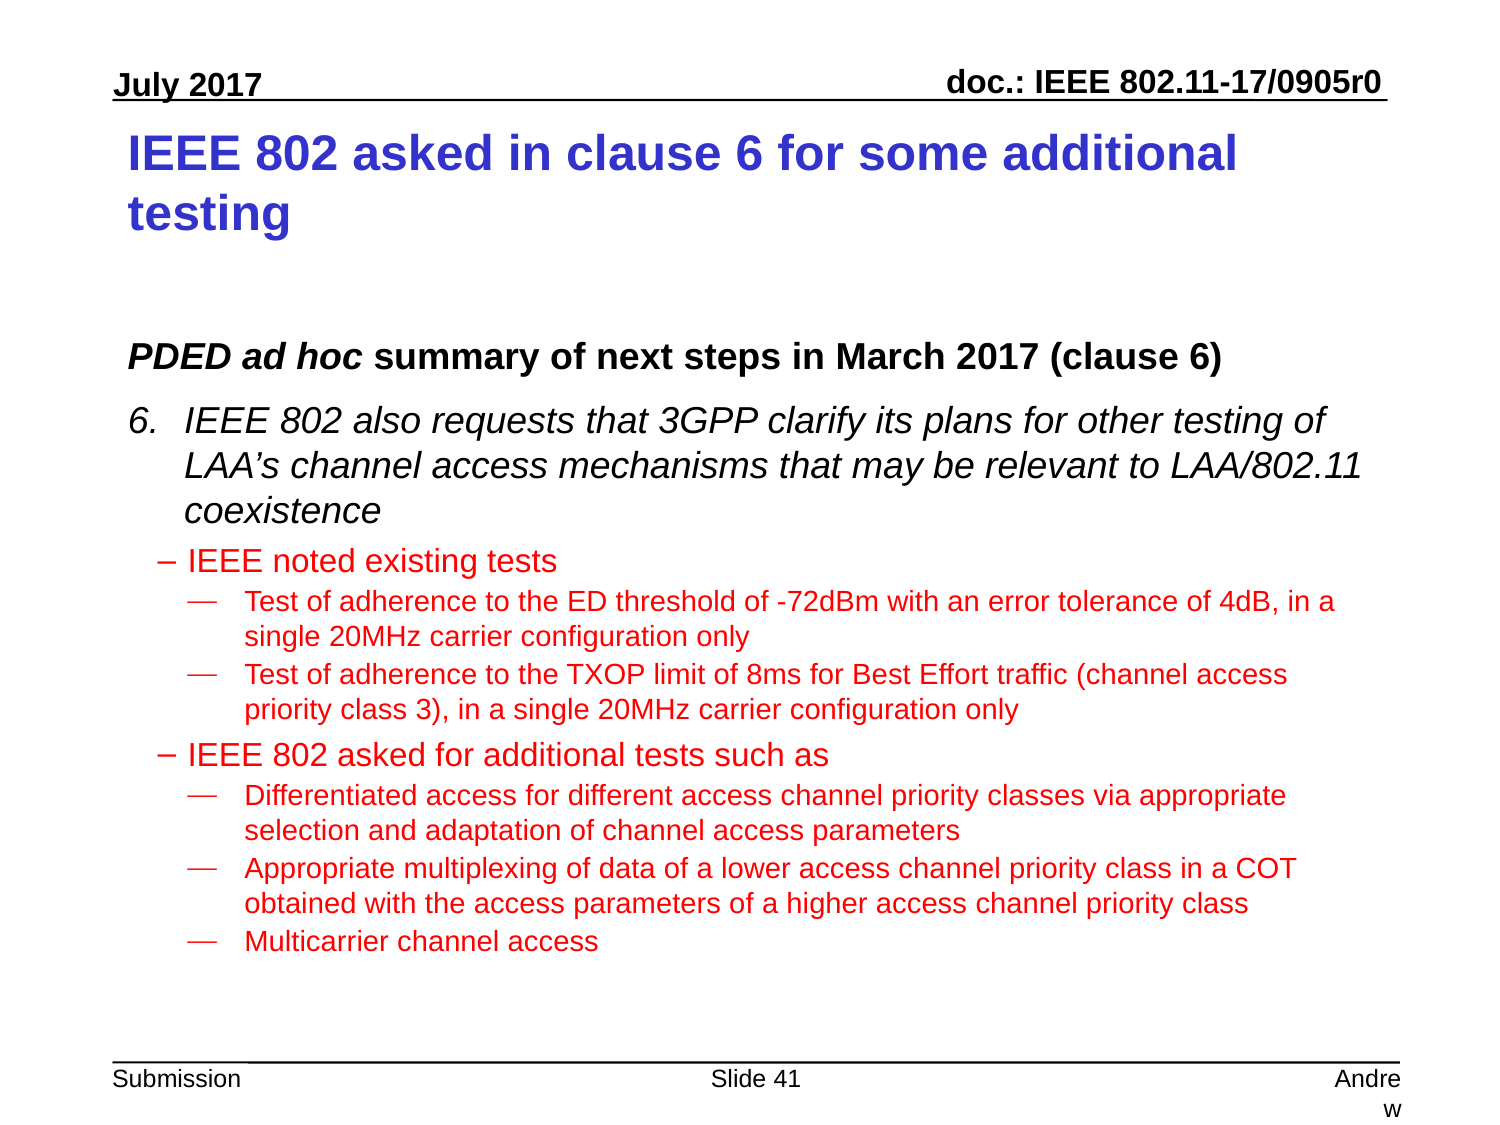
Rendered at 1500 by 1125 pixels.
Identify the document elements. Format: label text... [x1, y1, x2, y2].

slide_number Slide 41 [709, 1061, 803, 1093]
list PDED ad hoc summary of next steps in March 2017 (clause 6) IEEE 802 also requests that 3GPP clarify its plans for other testing of LAA’s channel access mechanisms that may be relevant to LAA/802.11 coexistence IEEE noted existing tests Test of adherence to the ED threshold of -72dBm with an error tolerance of 4dB, in a single 20MHz carrier configuration only Test of adherence to the TXOP limit of 8ms for Best Effort traffic (channel access priority class 3), in a single 20MHz carrier configuration only IEEE 802 asked for additional tests such as Differentiated access for different access channel priority classes via appropriate selection and adaptation of channel access parameters Appropriate multiplexing of data of a lower access channel priority class in a COT obtained with the access parameters of a higher access channel priority class Multicarrier channel access [112, 324, 1388, 1000]
footer Andrew Myles, Cisco [1320, 1061, 1402, 1093]
title IEEE 802 asked in clause 6 for some additional testing [112, 112, 1388, 288]
